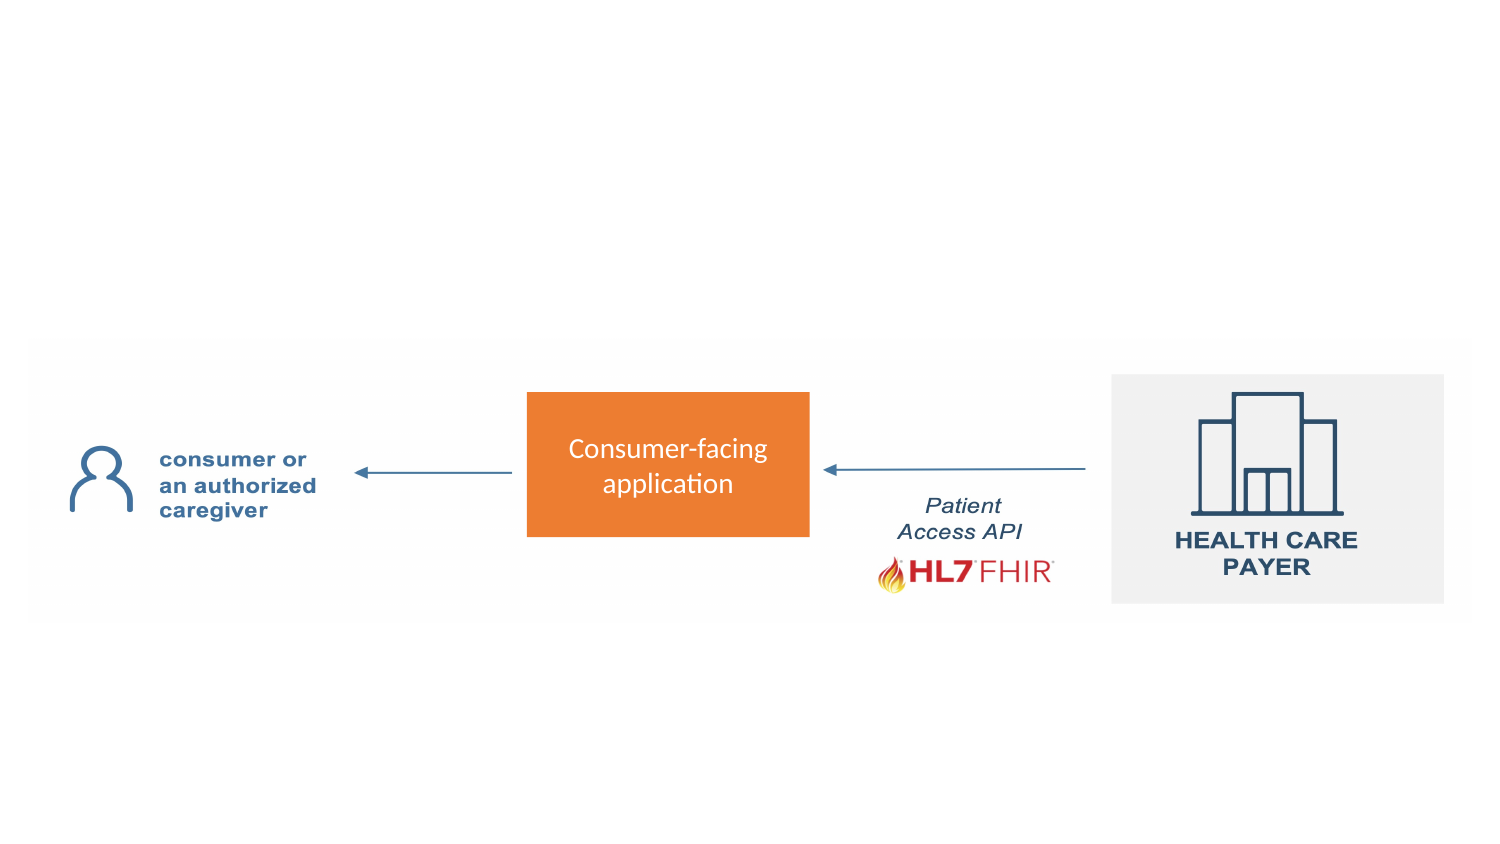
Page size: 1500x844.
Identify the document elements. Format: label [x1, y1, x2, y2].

text_box [27, 338, 1473, 623]
